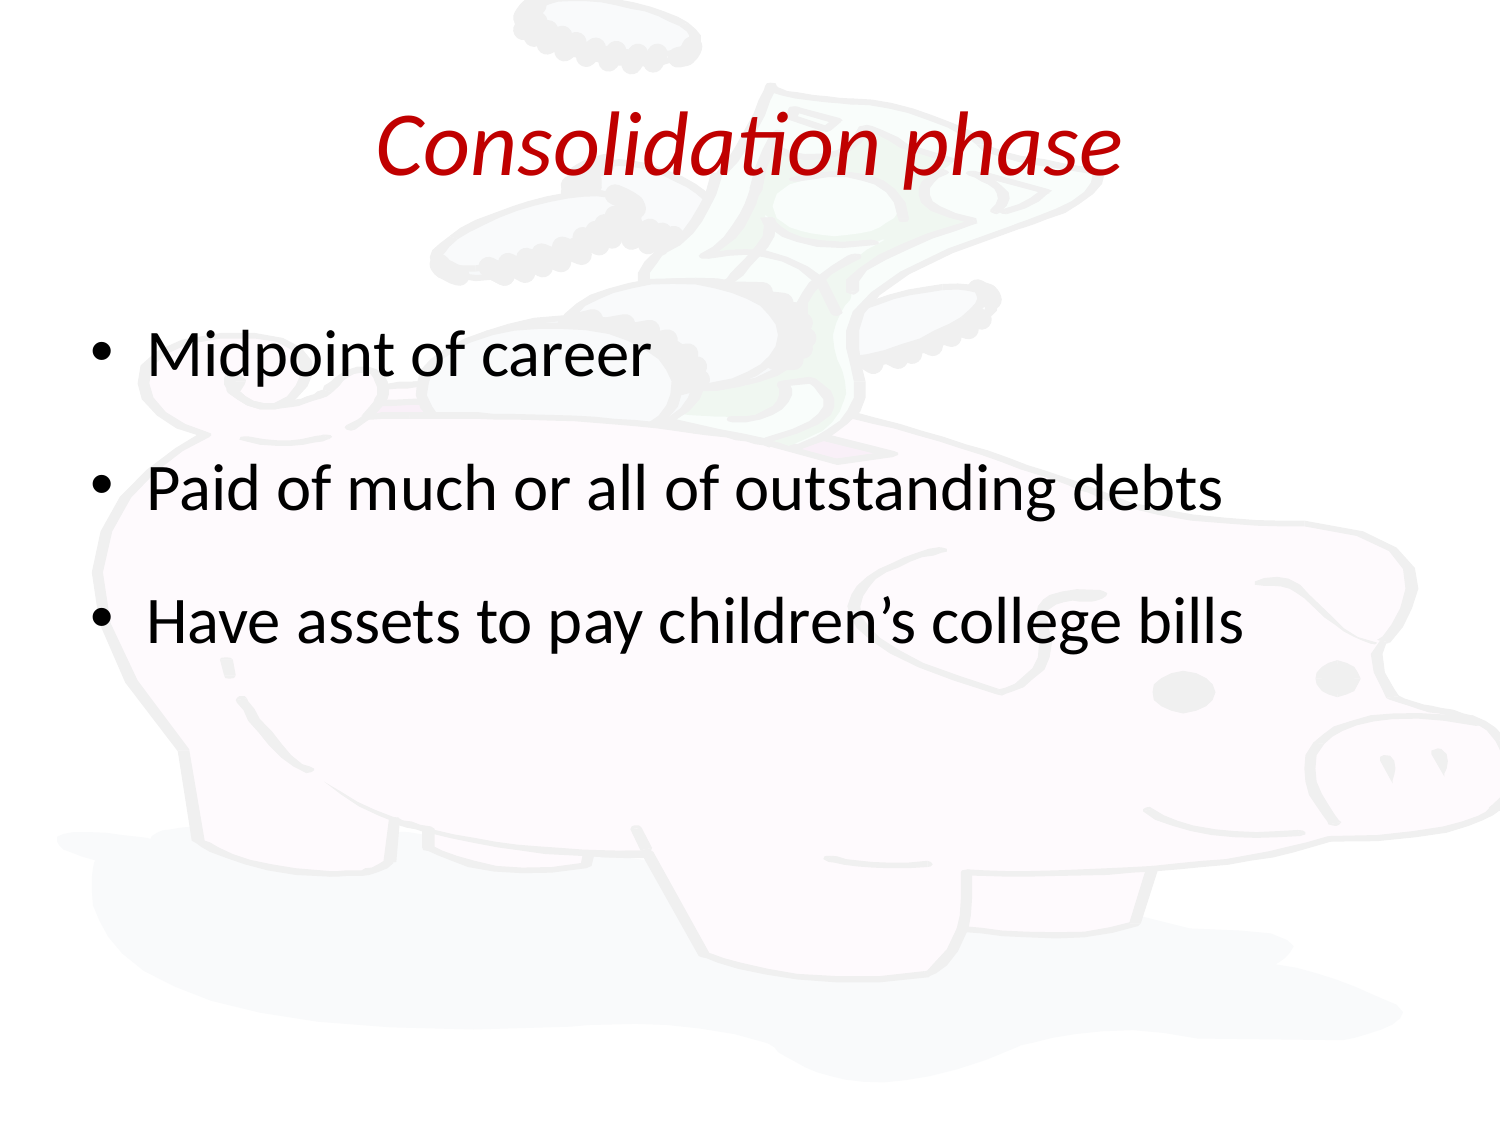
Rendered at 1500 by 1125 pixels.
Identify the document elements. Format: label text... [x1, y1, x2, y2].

list Midpoint of career Paid of much or all of outstanding debts Have assets to pay children’s college bills [75, 262, 1425, 1005]
title Consolidation phase [75, 45, 1425, 233]
